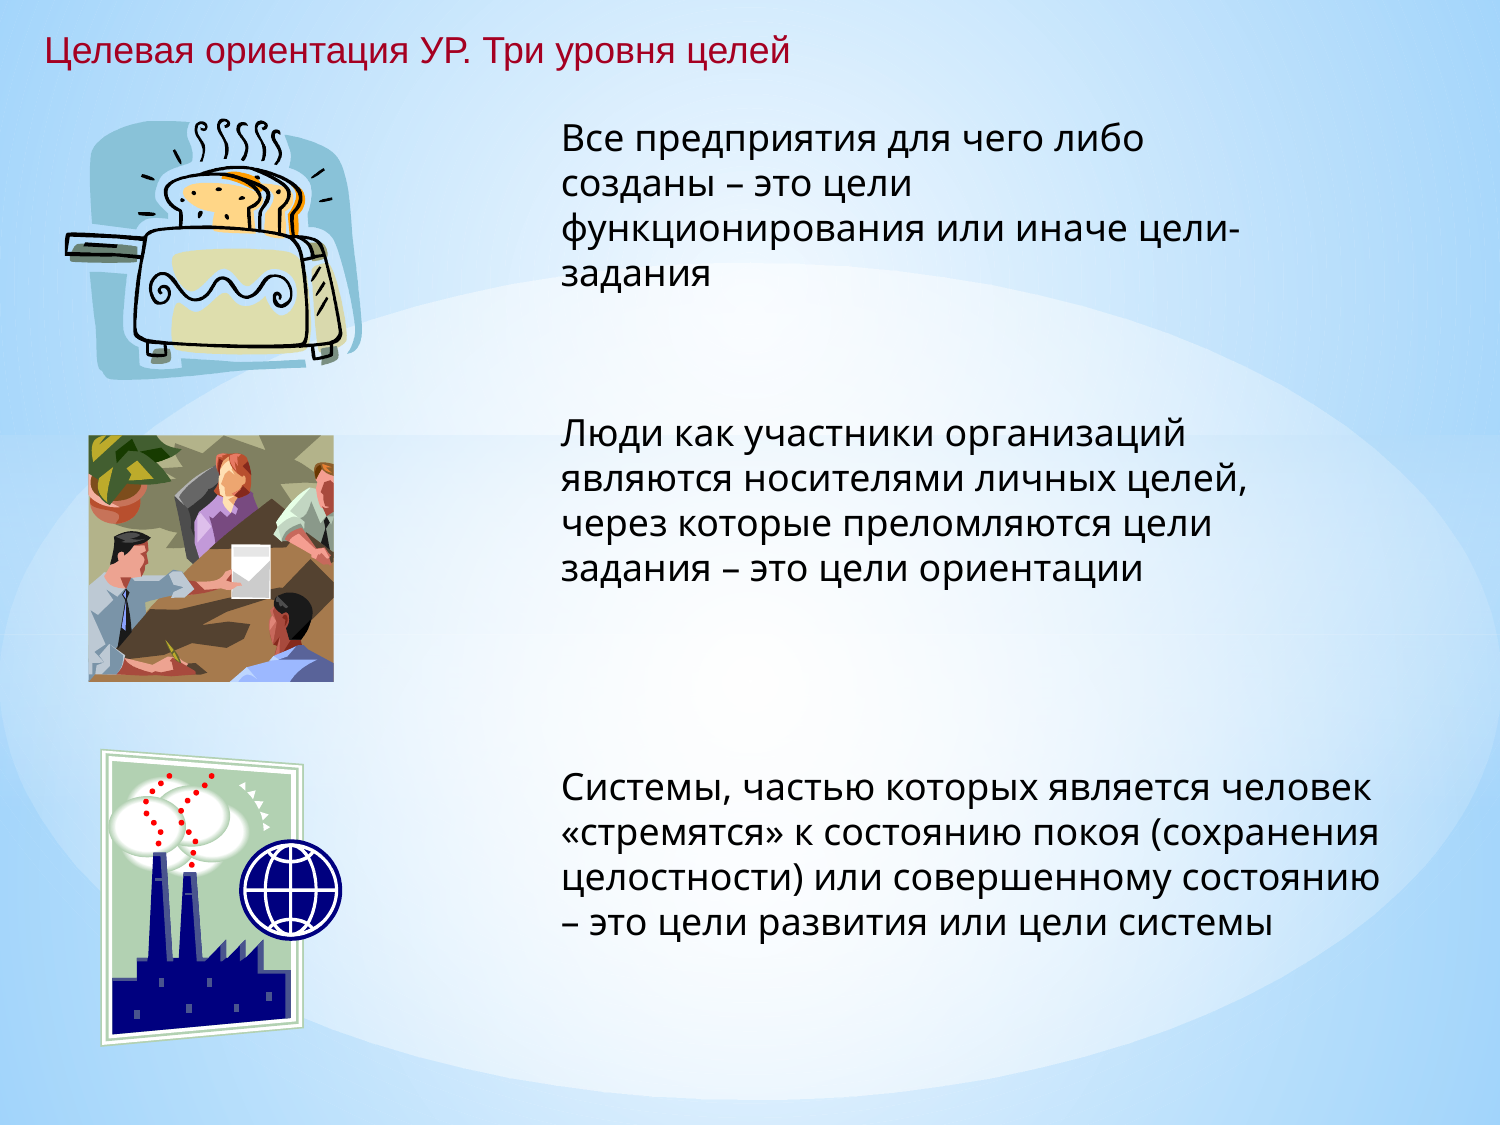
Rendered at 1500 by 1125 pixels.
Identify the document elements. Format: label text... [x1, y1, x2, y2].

text_box Люди как участники организаций являются носителями личных целей, через которые преломляются цели задания – это цели ориентации [560, 408, 1282, 589]
text_box Целевая ориентация УР. Три уровня целей [29, 18, 1459, 79]
picture [88, 432, 338, 686]
picture [64, 113, 368, 386]
text_box Все предприятия для чего либо созданы – это цели функционирования или иначе цели-задания [560, 113, 1282, 294]
picture [100, 748, 343, 1048]
text_box Системы, частью которых является человек «стремятся» к состоянию покоя (сохранения целостности) или совершенному состоянию – это цели развития или цели системы [560, 763, 1400, 944]
